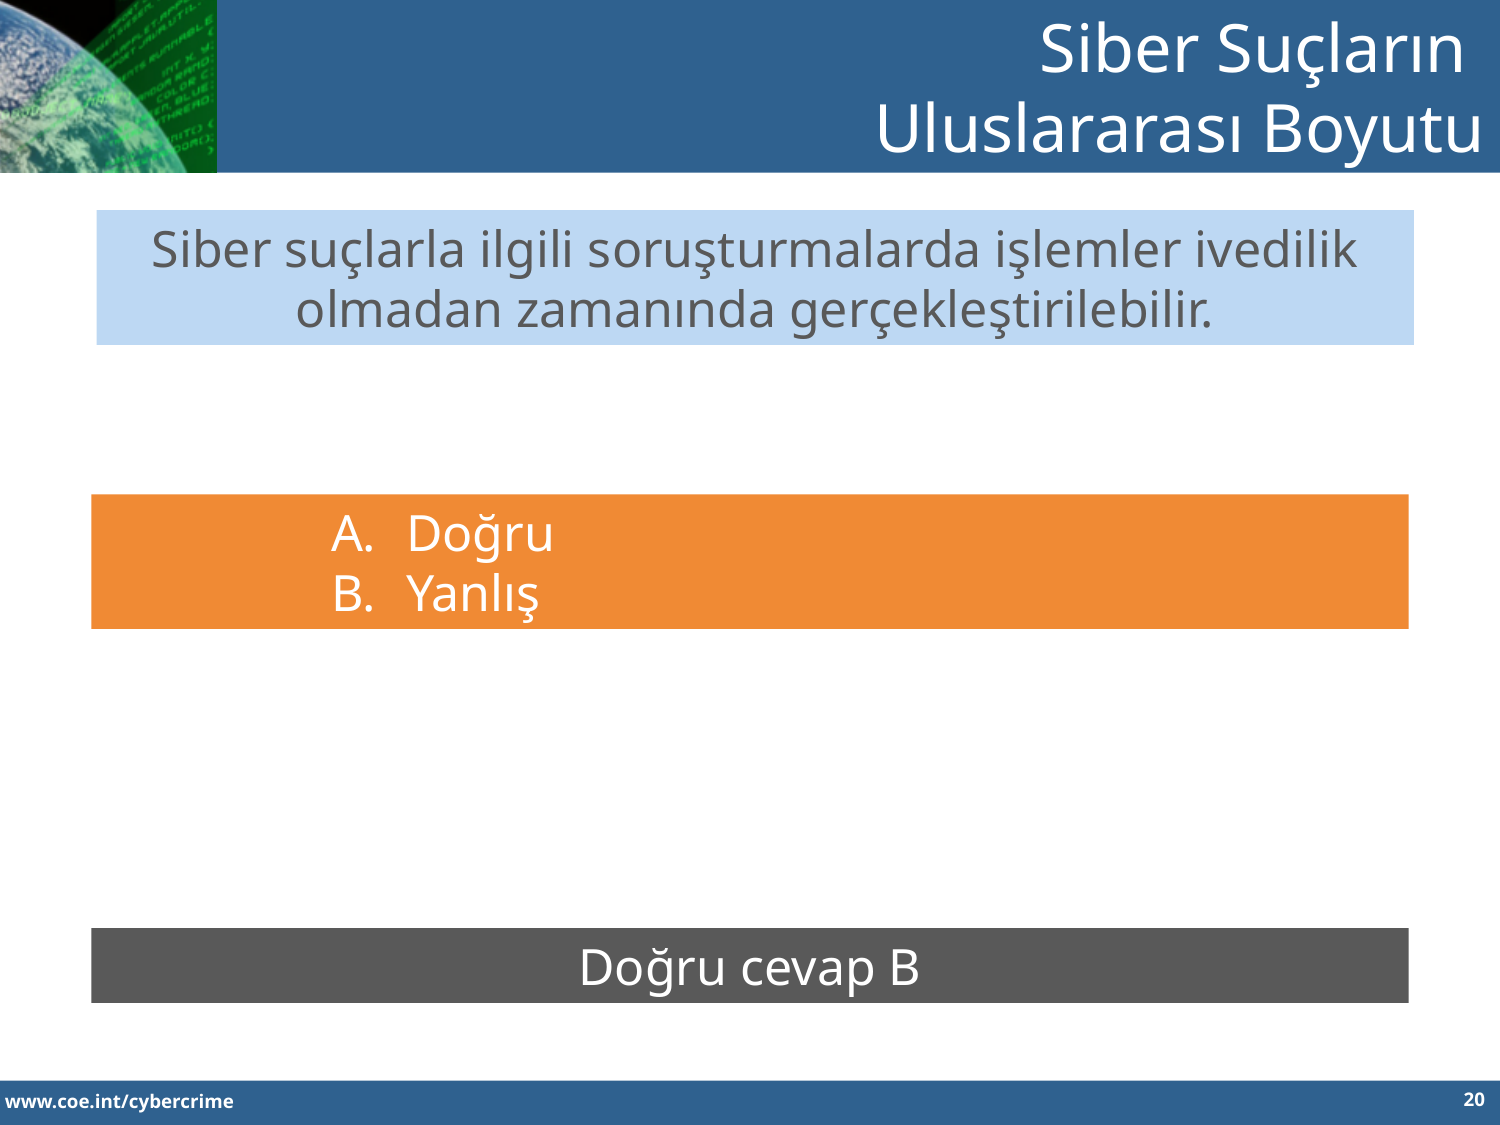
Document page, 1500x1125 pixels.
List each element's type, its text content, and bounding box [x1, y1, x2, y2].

slide_number 20 [1149, 1079, 1500, 1125]
picture [0, 1, 217, 173]
text_box Siber Suçların Uluslararası Boyutu [329, 9, 1500, 162]
text_box Doğru Yanlış [91, 494, 1409, 629]
text_box Doğru cevap B [91, 928, 1409, 1003]
text_box Siber suçlarla ilgili soruşturmalarda işlemler ivedilik olmadan zamanında gerçekleştirilebilir. [96, 210, 1414, 345]
